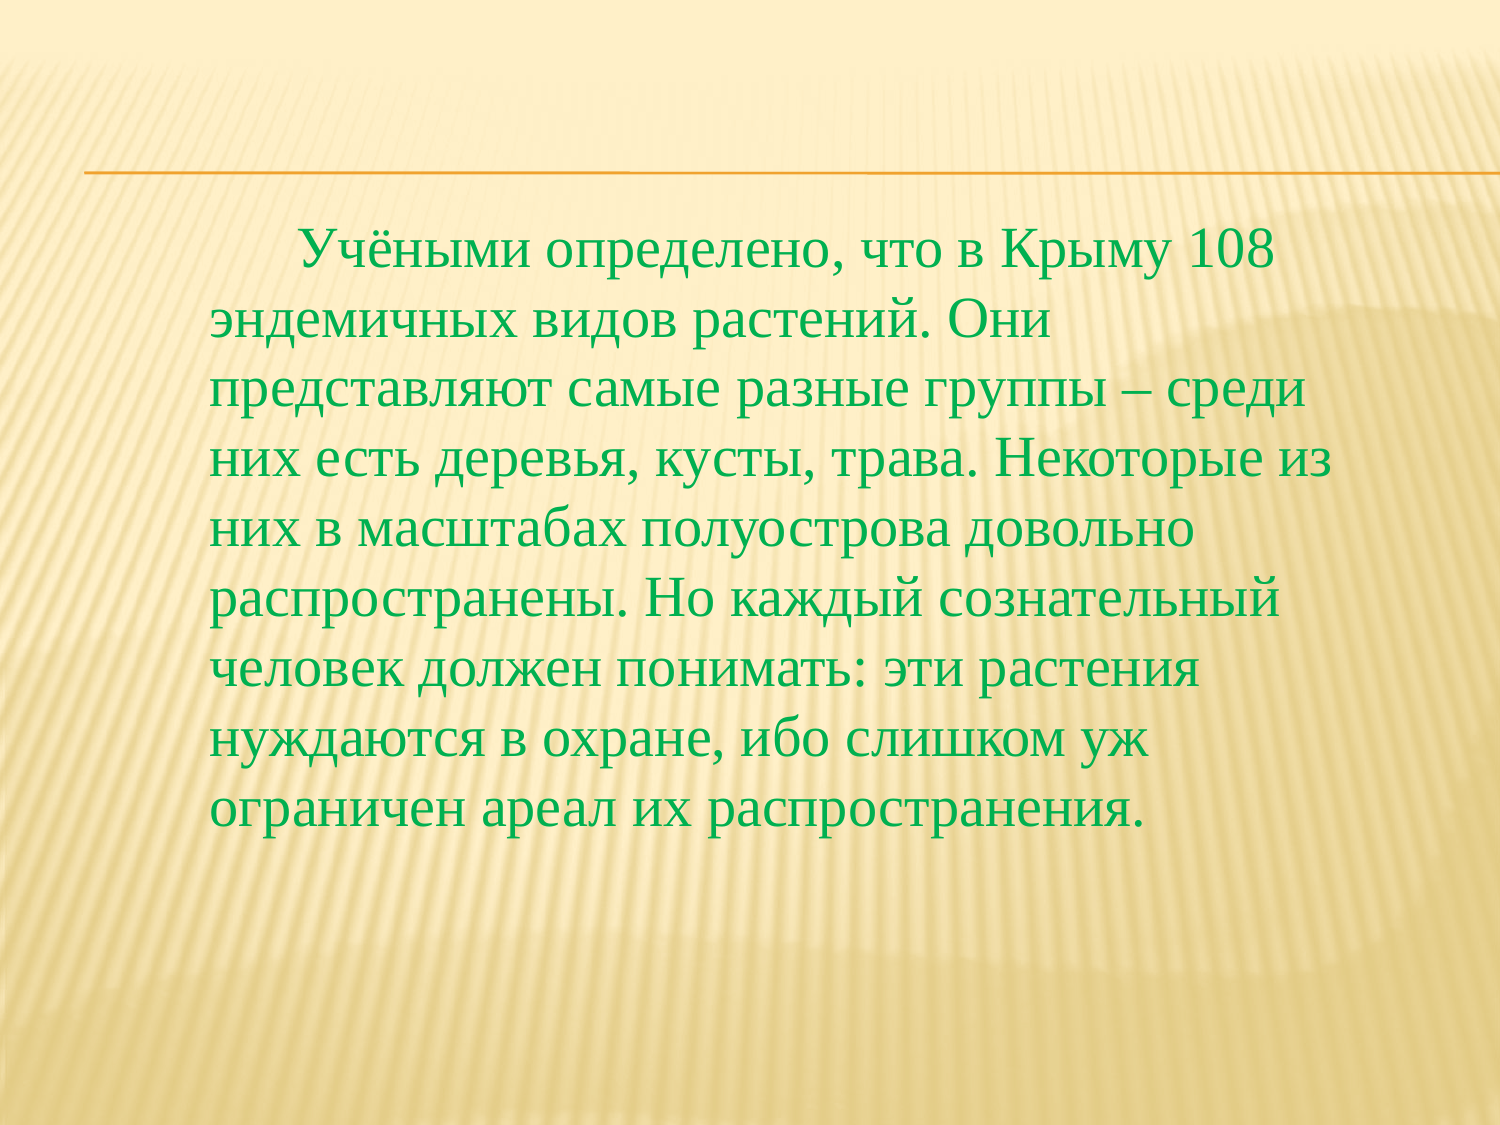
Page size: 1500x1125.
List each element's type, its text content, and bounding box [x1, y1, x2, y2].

list Учёными определено, что в Крыму 108 эндемичных видов растений. Они представляют самые разные группы – среди них есть деревья, кусты, трава. Некоторые из них в масштабах полуострова довольно распространены. Но каждый сознательный человек должен понимать: эти растения нуждаются в охране, ибо слишком уж ограничен ареал их распространения. [187, 120, 1388, 953]
